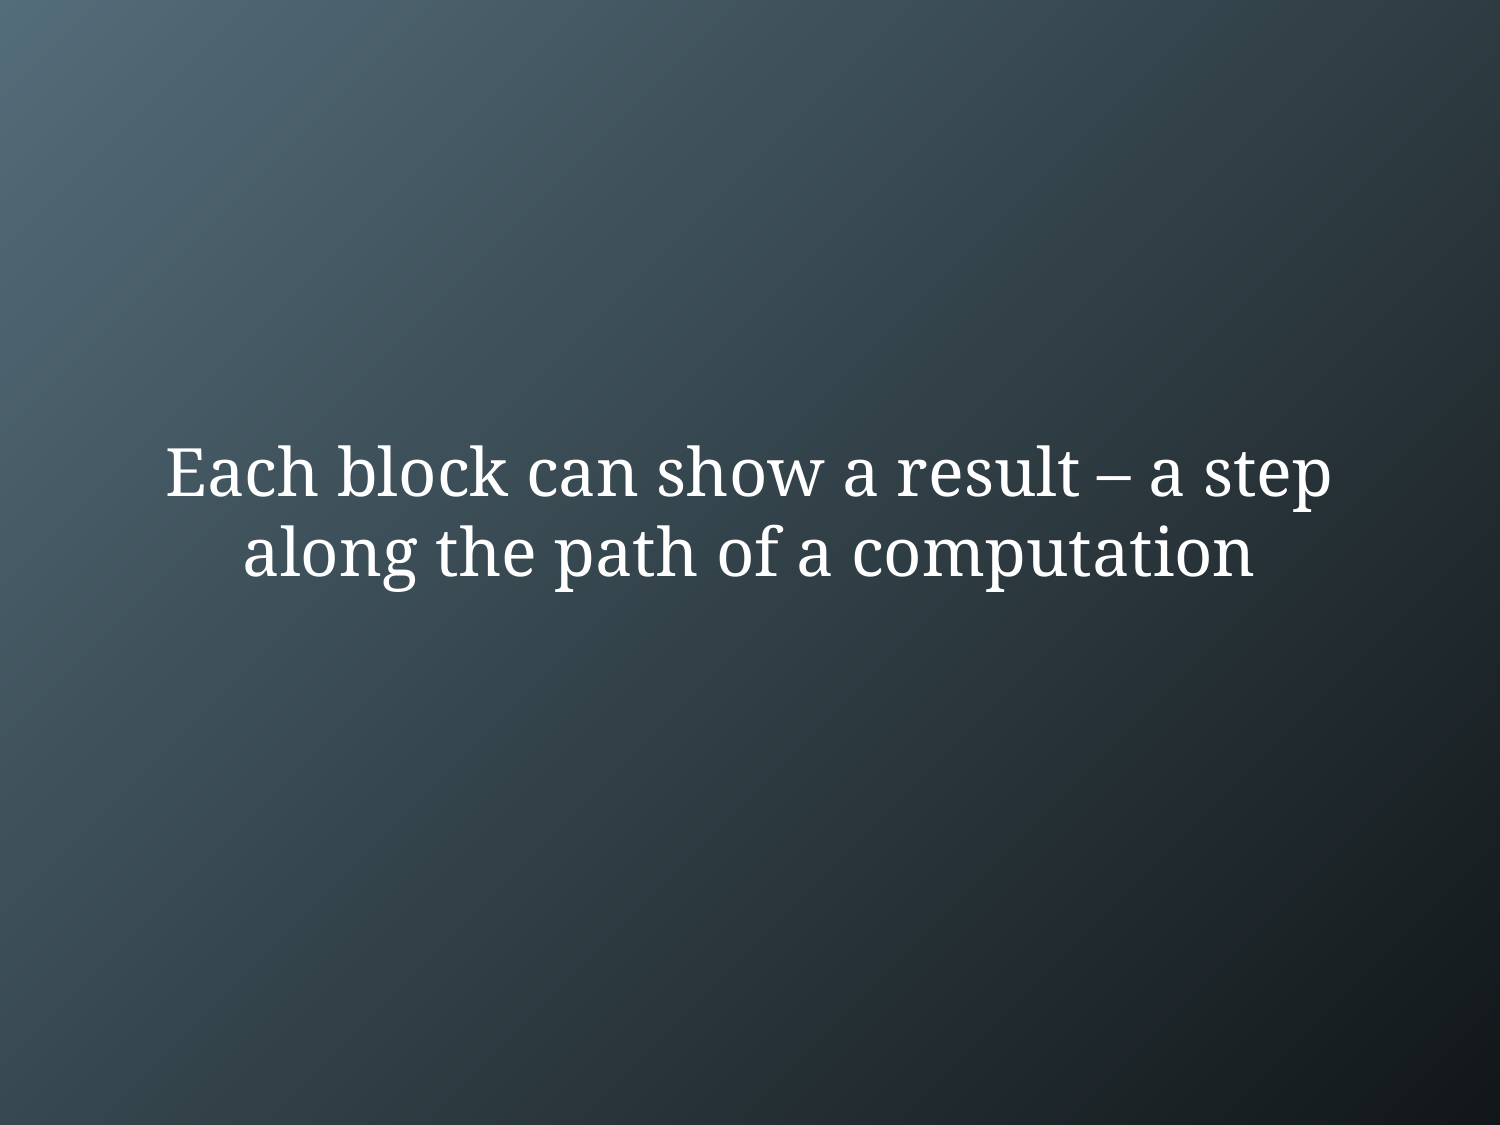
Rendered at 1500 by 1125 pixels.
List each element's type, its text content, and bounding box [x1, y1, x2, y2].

title Each block can show a result – a step along the path of a computation [112, 326, 1388, 693]
